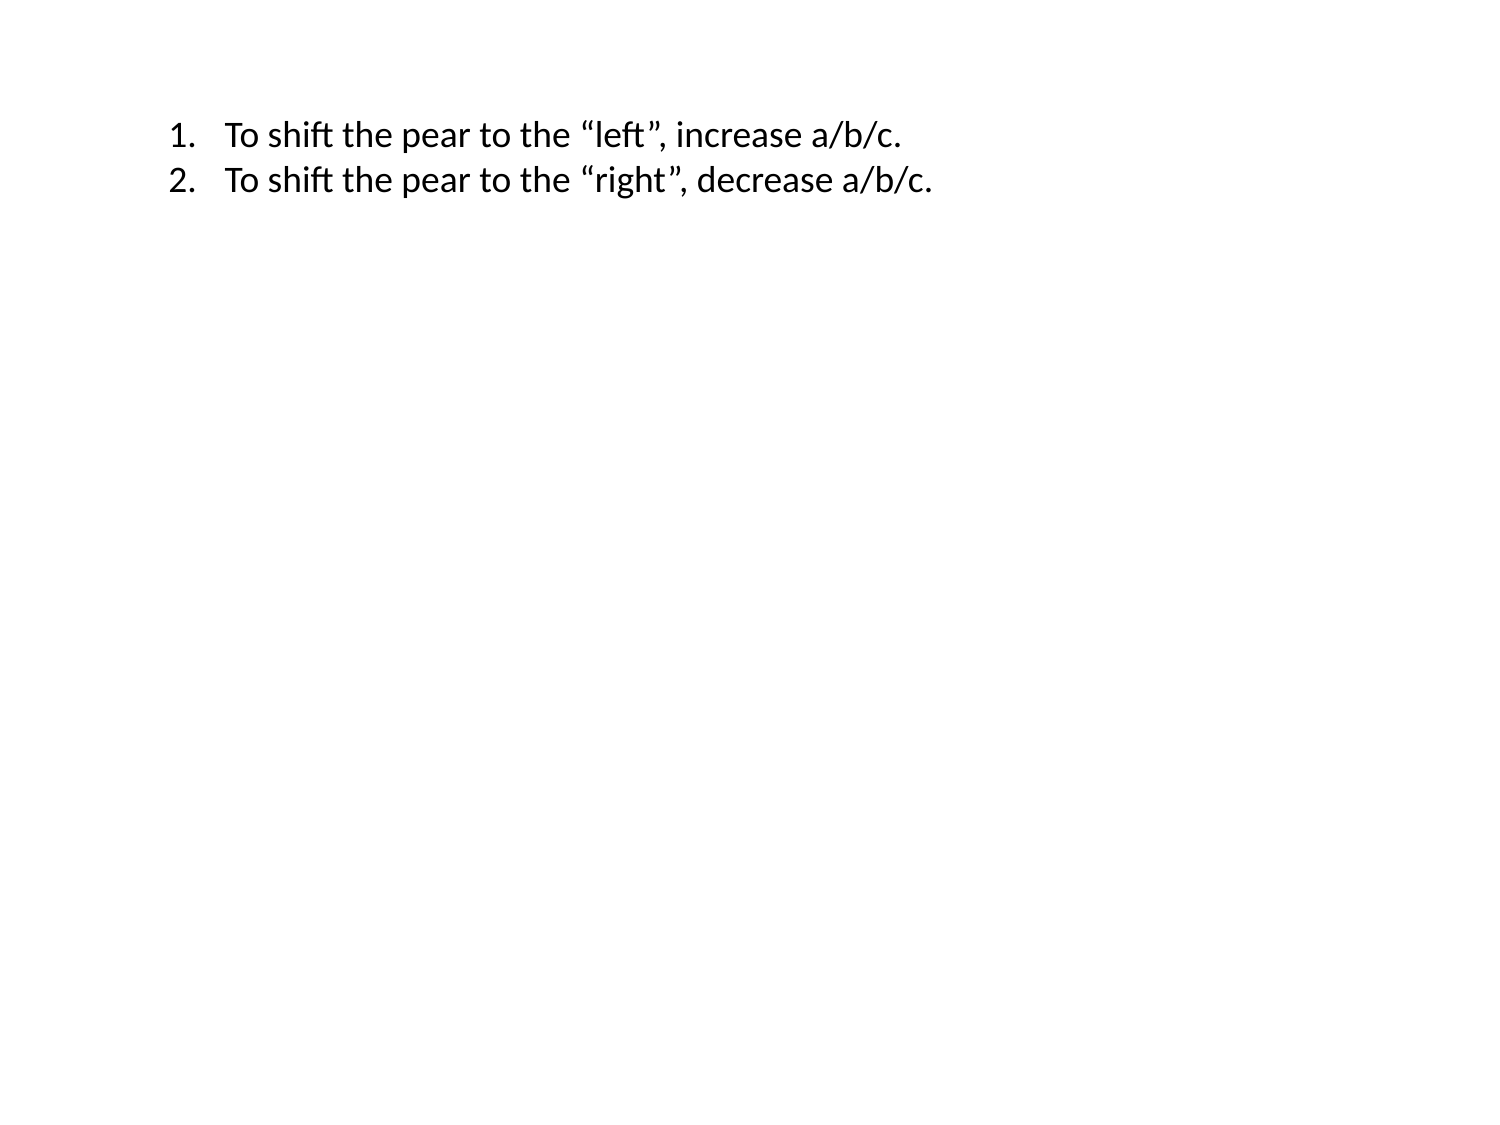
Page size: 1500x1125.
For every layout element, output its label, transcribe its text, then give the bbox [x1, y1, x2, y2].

text_box To shift the pear to the “left”, increase a/b/c. To shift the pear to the “right”, decrease a/b/c. [153, 102, 1357, 207]
